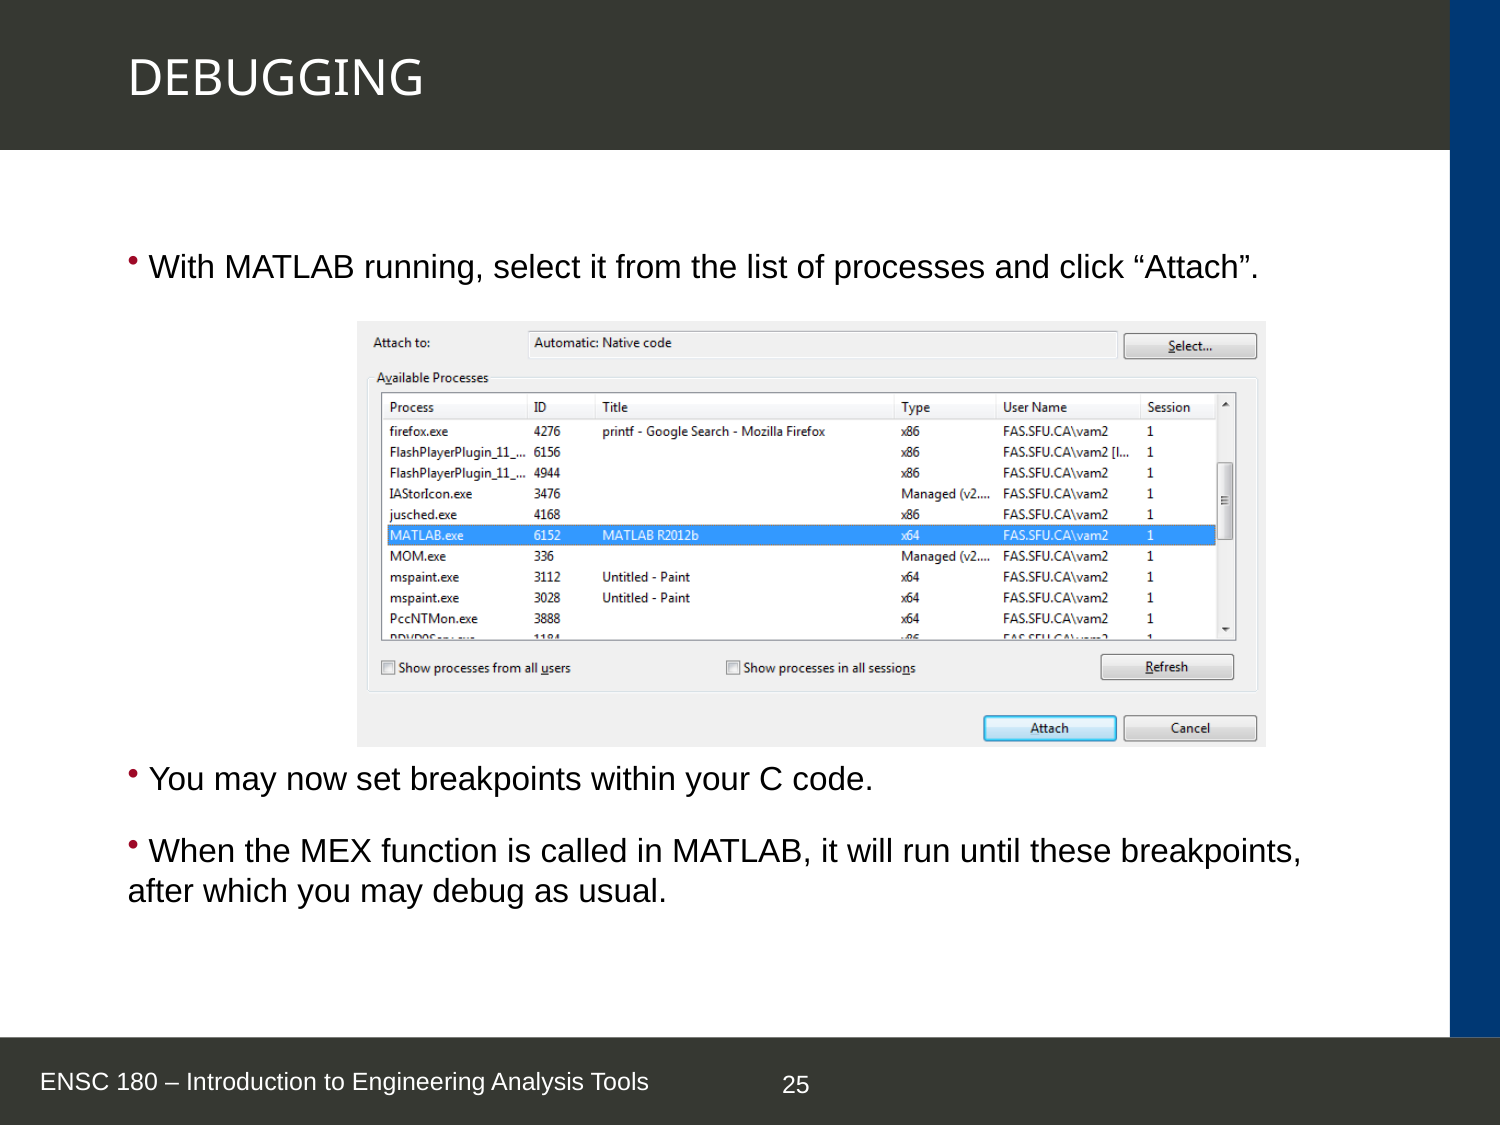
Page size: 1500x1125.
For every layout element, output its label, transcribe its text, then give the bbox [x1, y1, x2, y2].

footer ENSC 180 – Introduction to Engineering Analysis Tools [24, 1057, 740, 1113]
list With MATLAB running, select it from the list of processes and click “Attach”. You may now set breakpoints within your C code. When the MEX function is called in MATLAB, it will run until these breakpoints, after which you may debug as usual. [112, 237, 1388, 1029]
title DEBUGGING [112, 37, 1450, 138]
picture [357, 321, 1266, 747]
